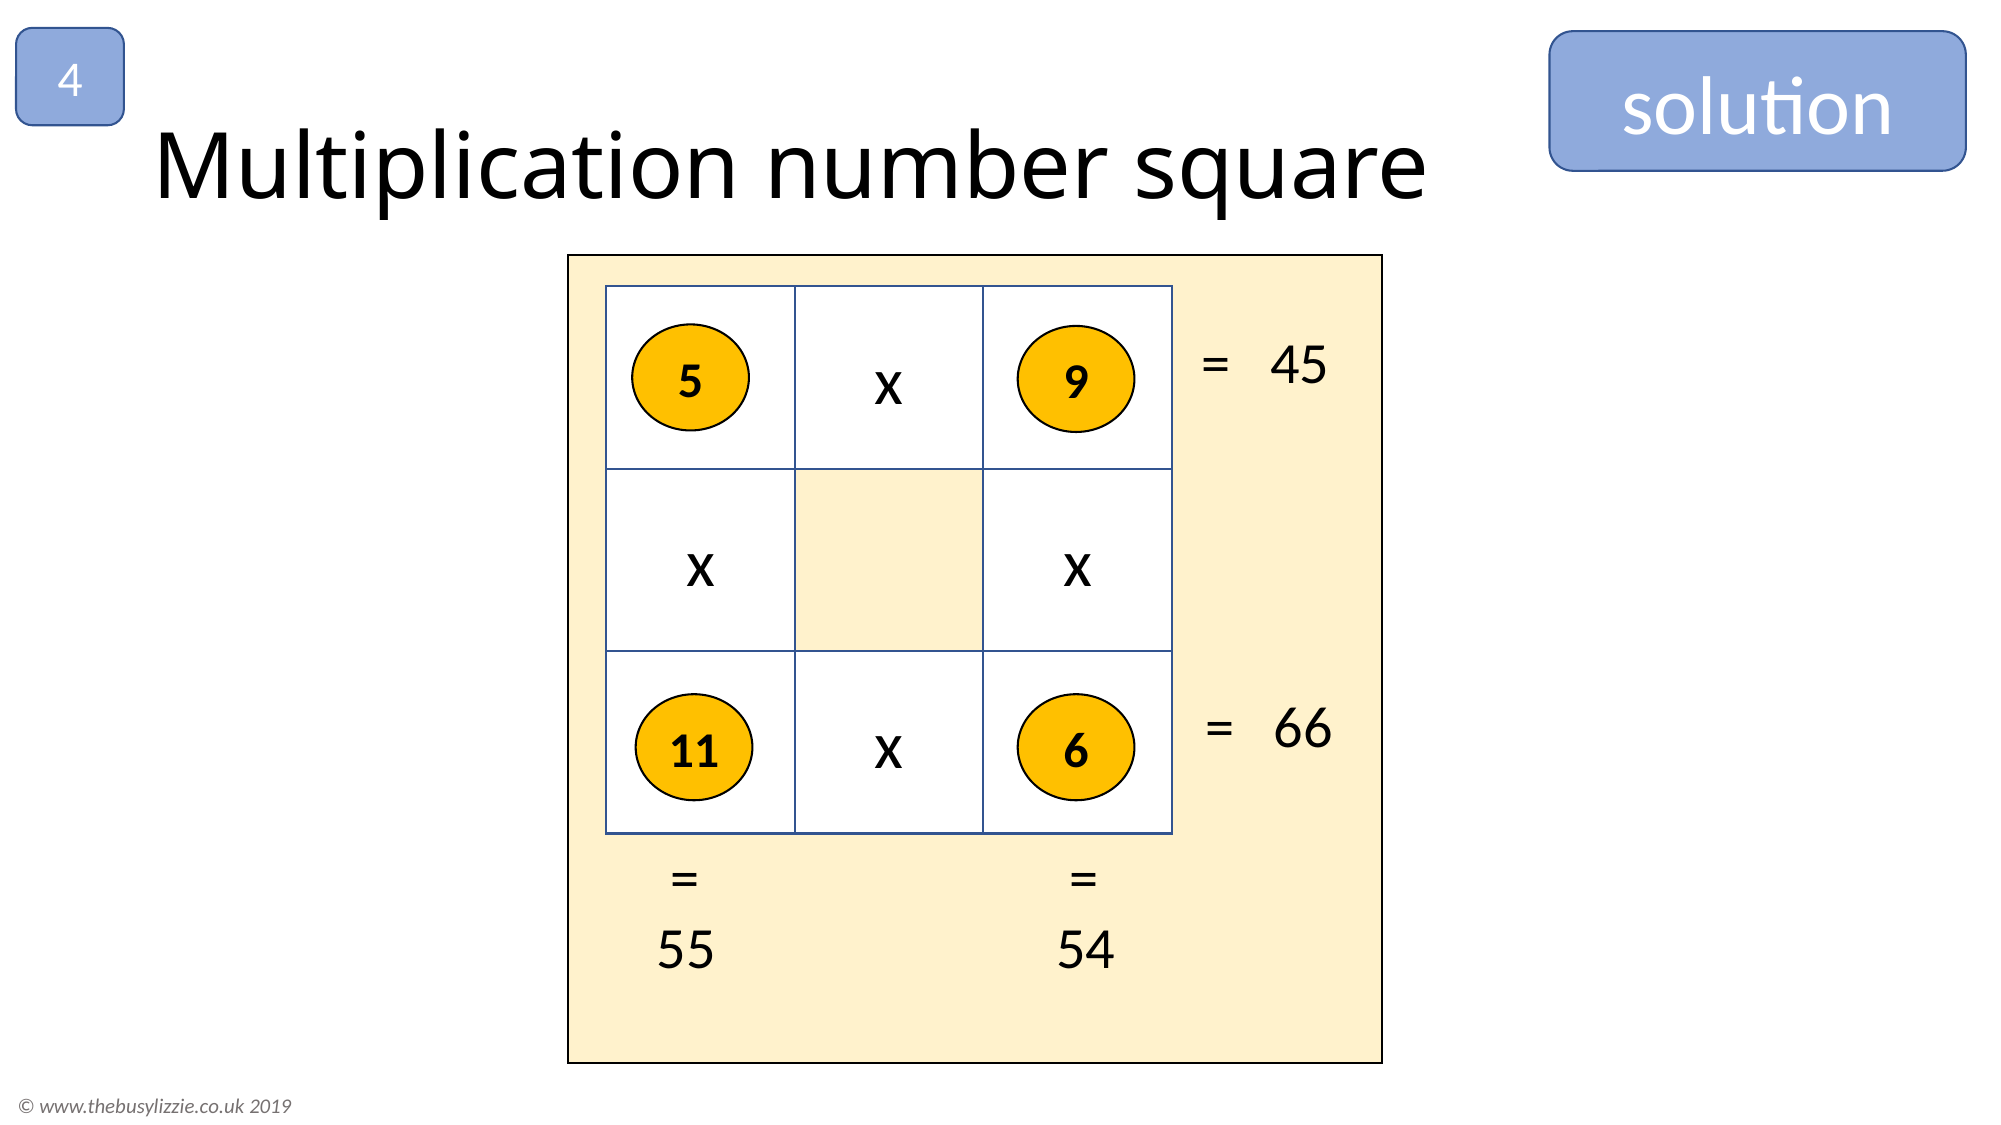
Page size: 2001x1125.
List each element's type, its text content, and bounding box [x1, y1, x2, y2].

text_box 4 [14, 26, 125, 127]
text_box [567, 255, 1432, 1064]
title Multiplication number square [137, 59, 1863, 278]
text_box © www.thebusylizzie.co.uk 2019 [2, 1085, 311, 1125]
text_box solution [1548, 30, 1967, 172]
